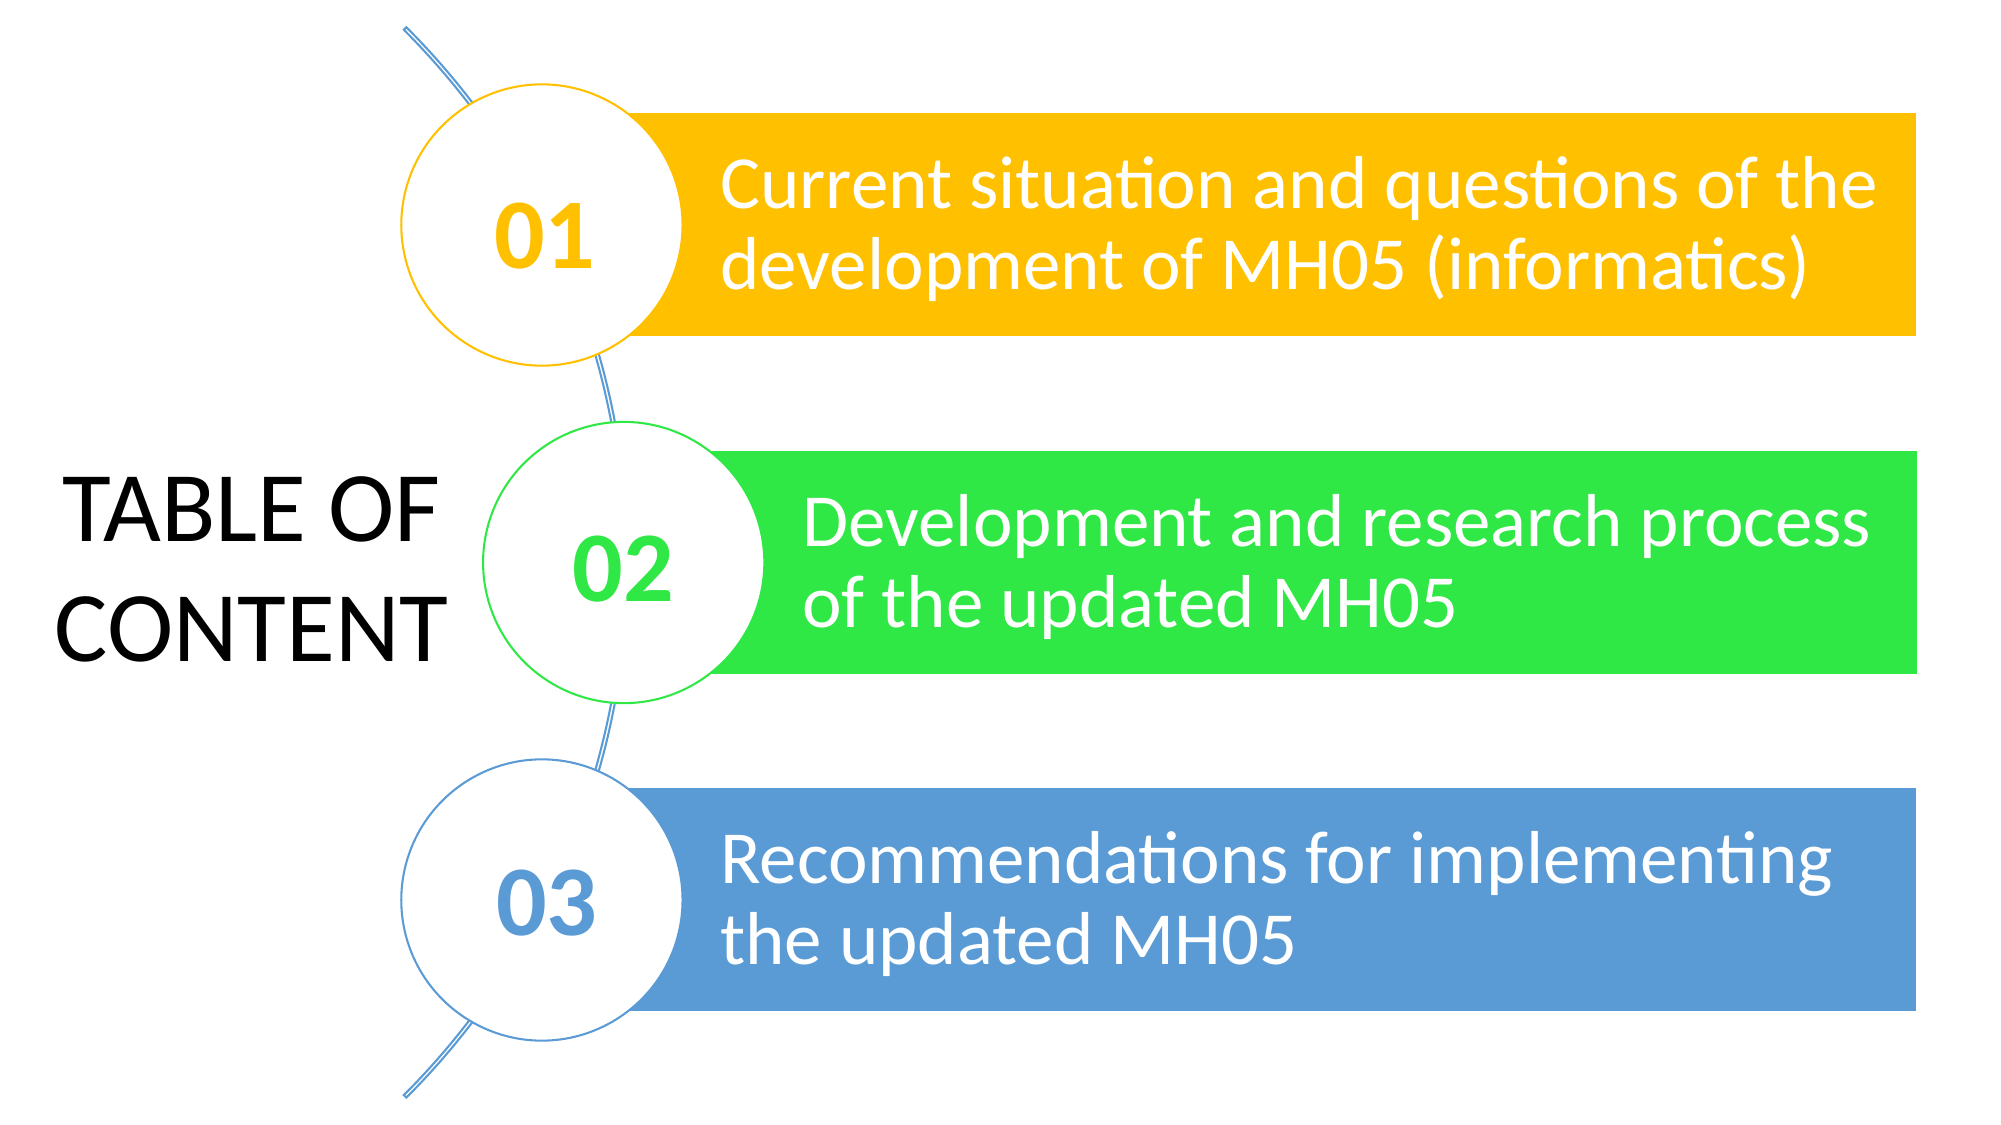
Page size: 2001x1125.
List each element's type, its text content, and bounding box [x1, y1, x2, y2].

text_box TABLE OF CONTENT [39, 433, 385, 689]
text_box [385, 0, 1934, 1125]
